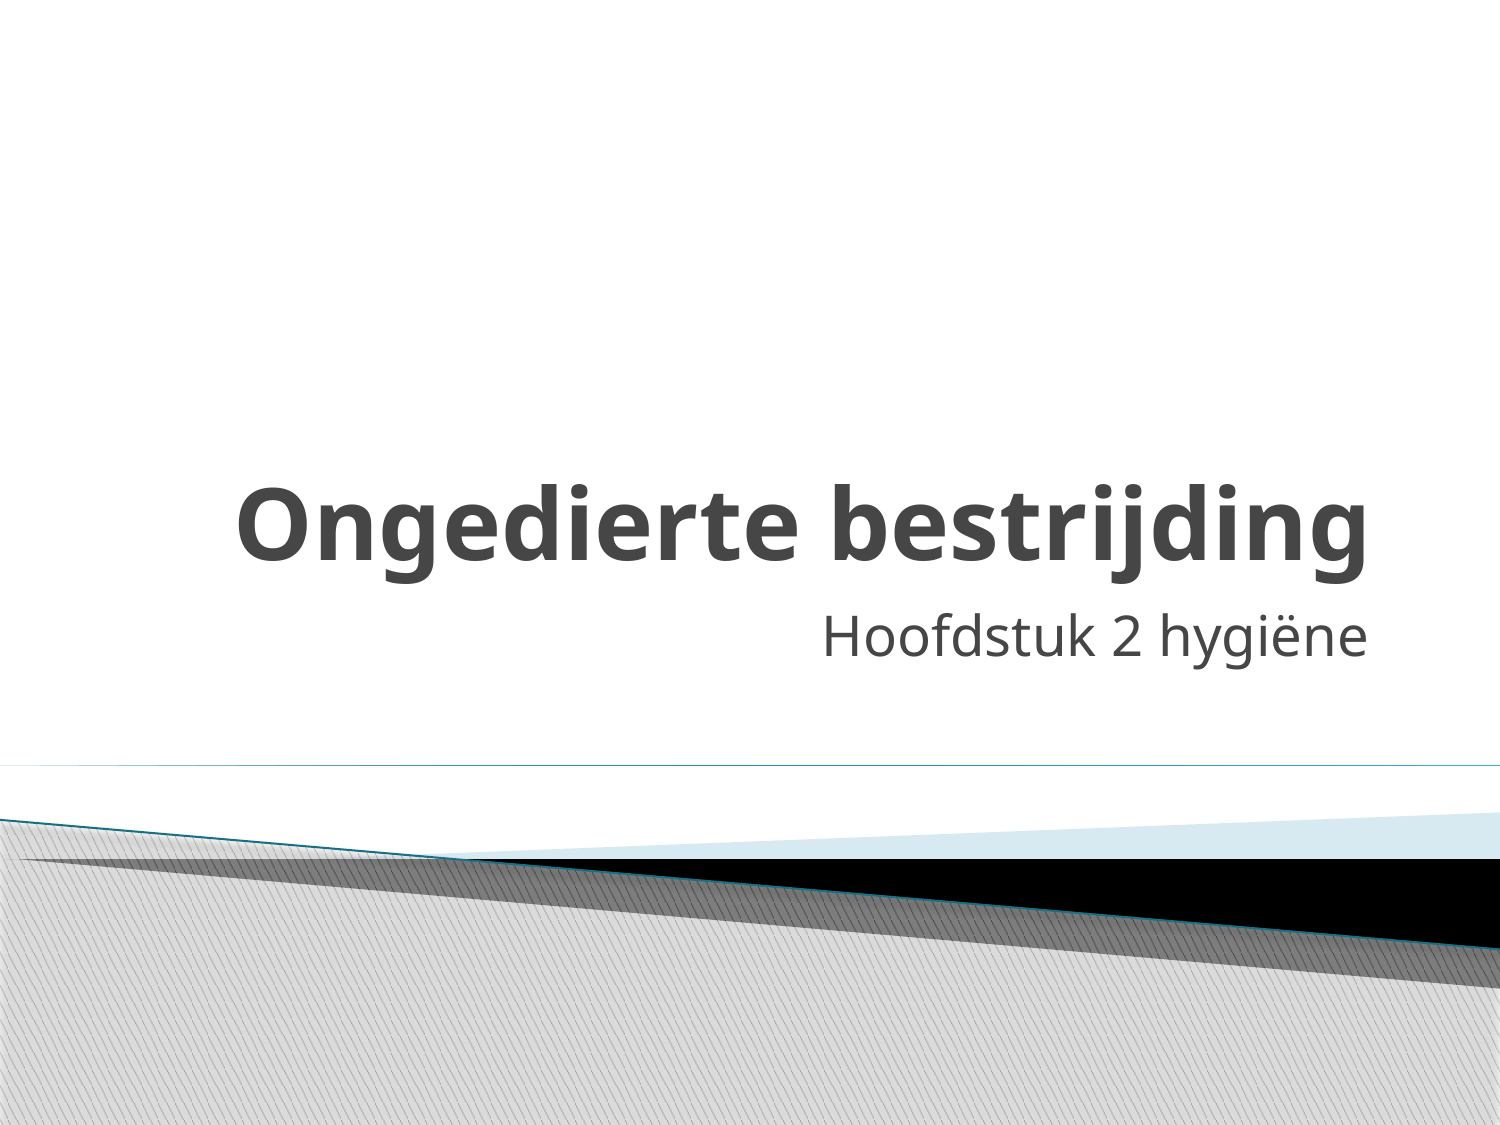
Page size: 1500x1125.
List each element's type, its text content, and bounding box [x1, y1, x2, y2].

title Ongedierte bestrijding [112, 287, 1388, 588]
picture [5, 859, 1500, 989]
subtitle Hoofdstuk 2 hygiëne [112, 592, 1388, 790]
